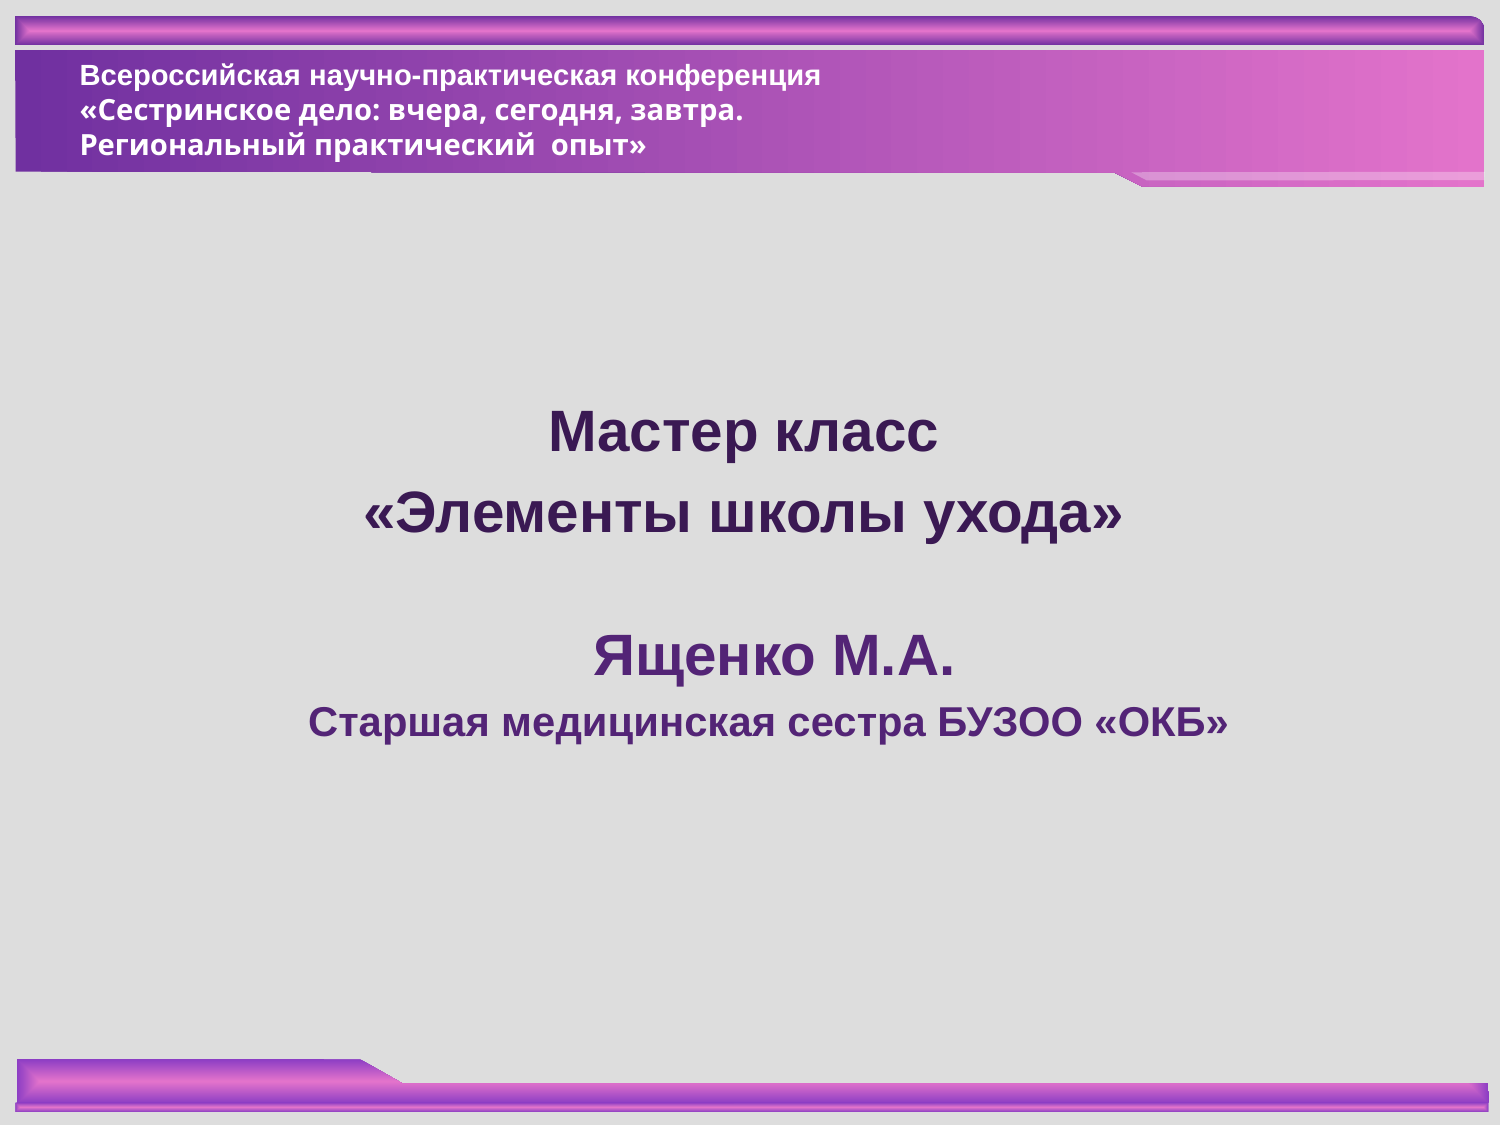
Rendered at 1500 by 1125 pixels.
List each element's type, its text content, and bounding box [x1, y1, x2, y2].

list Мастер класс «Элементы школы ухода» [76, 385, 1427, 622]
text_box Ященко М.А. Старшая медицинская сестра БУЗОО «ОКБ» [99, 609, 1450, 775]
